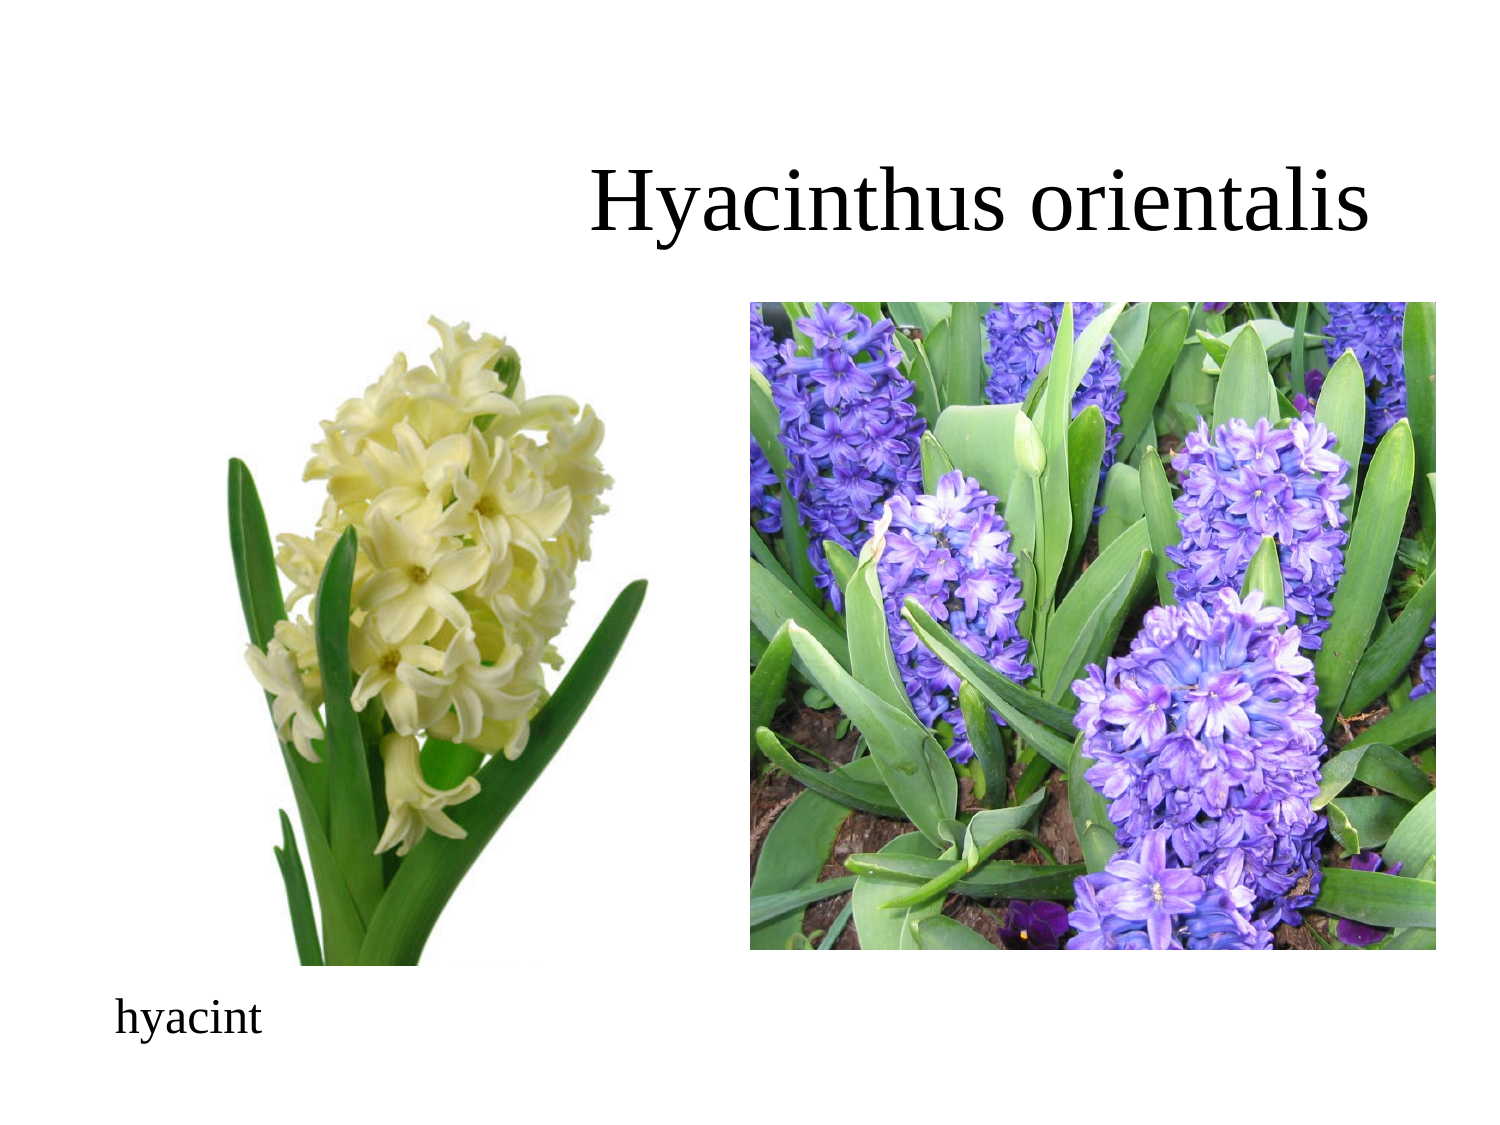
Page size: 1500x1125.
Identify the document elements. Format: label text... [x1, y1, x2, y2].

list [749, 302, 1436, 950]
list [194, 290, 681, 967]
title Hyacinthus orientalis [112, 99, 1388, 288]
text_box hyacint [100, 976, 1163, 1052]
